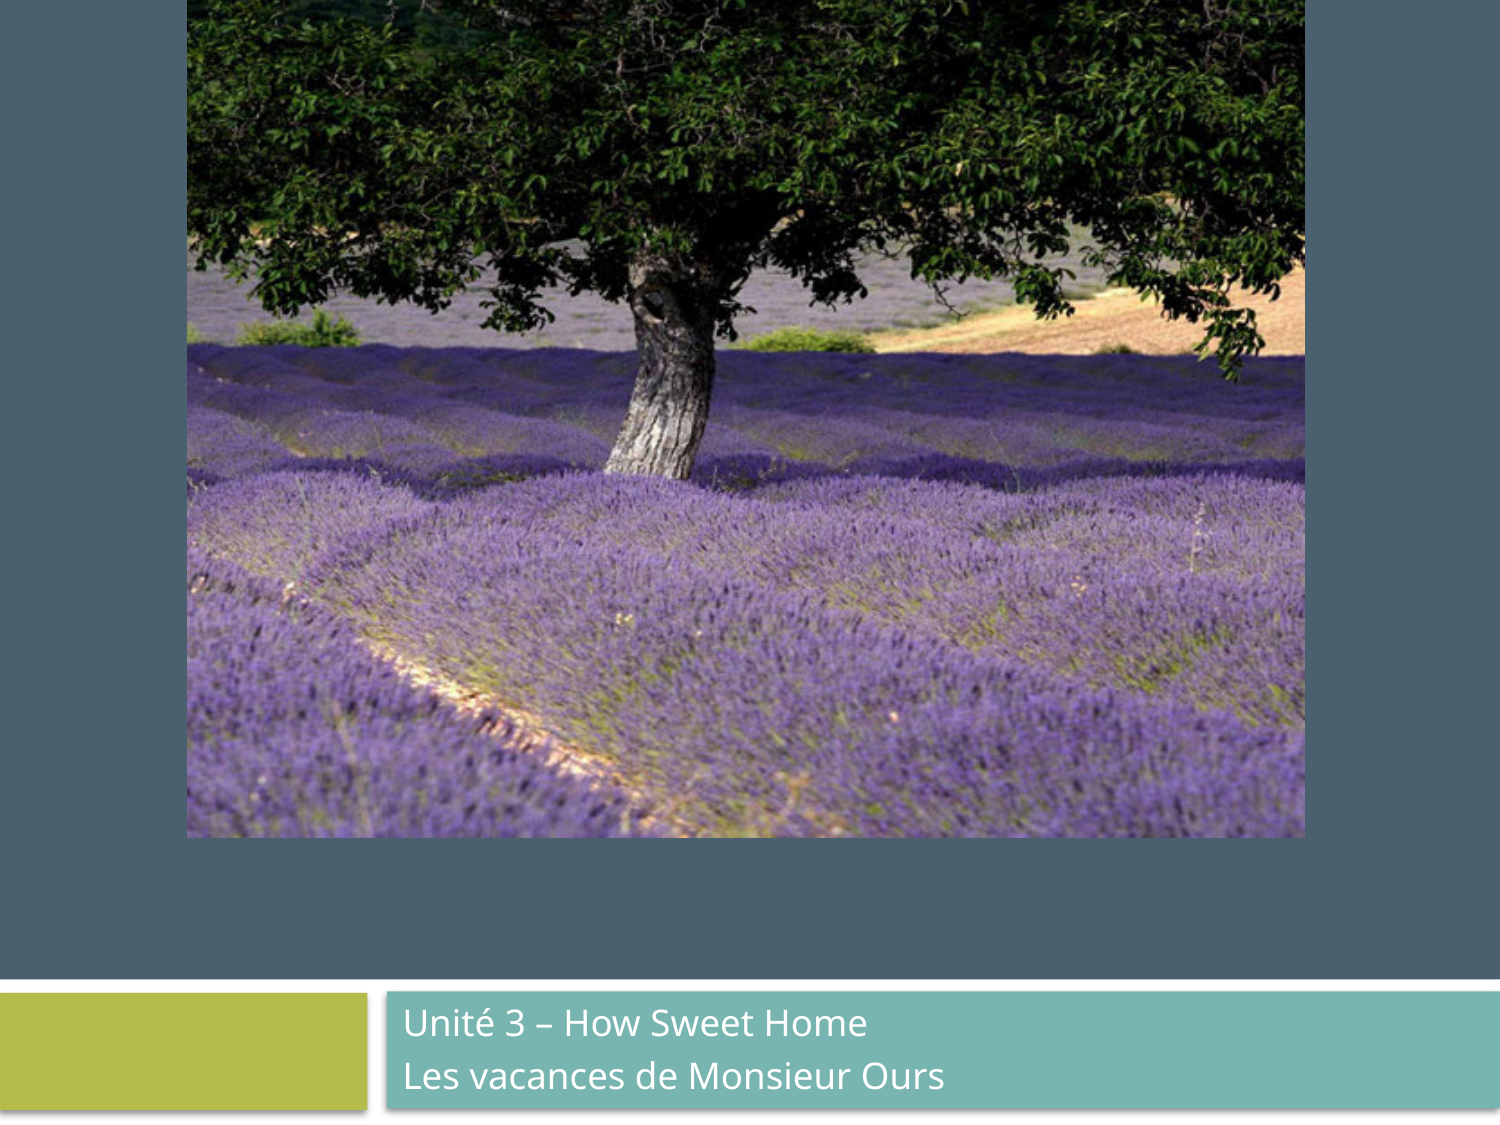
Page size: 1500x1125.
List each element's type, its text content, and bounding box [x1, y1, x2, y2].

subtitle Unité 3 – How Sweet Home Les vacances de Monsieur Ours [387, 992, 1457, 1105]
picture [187, 0, 1305, 838]
